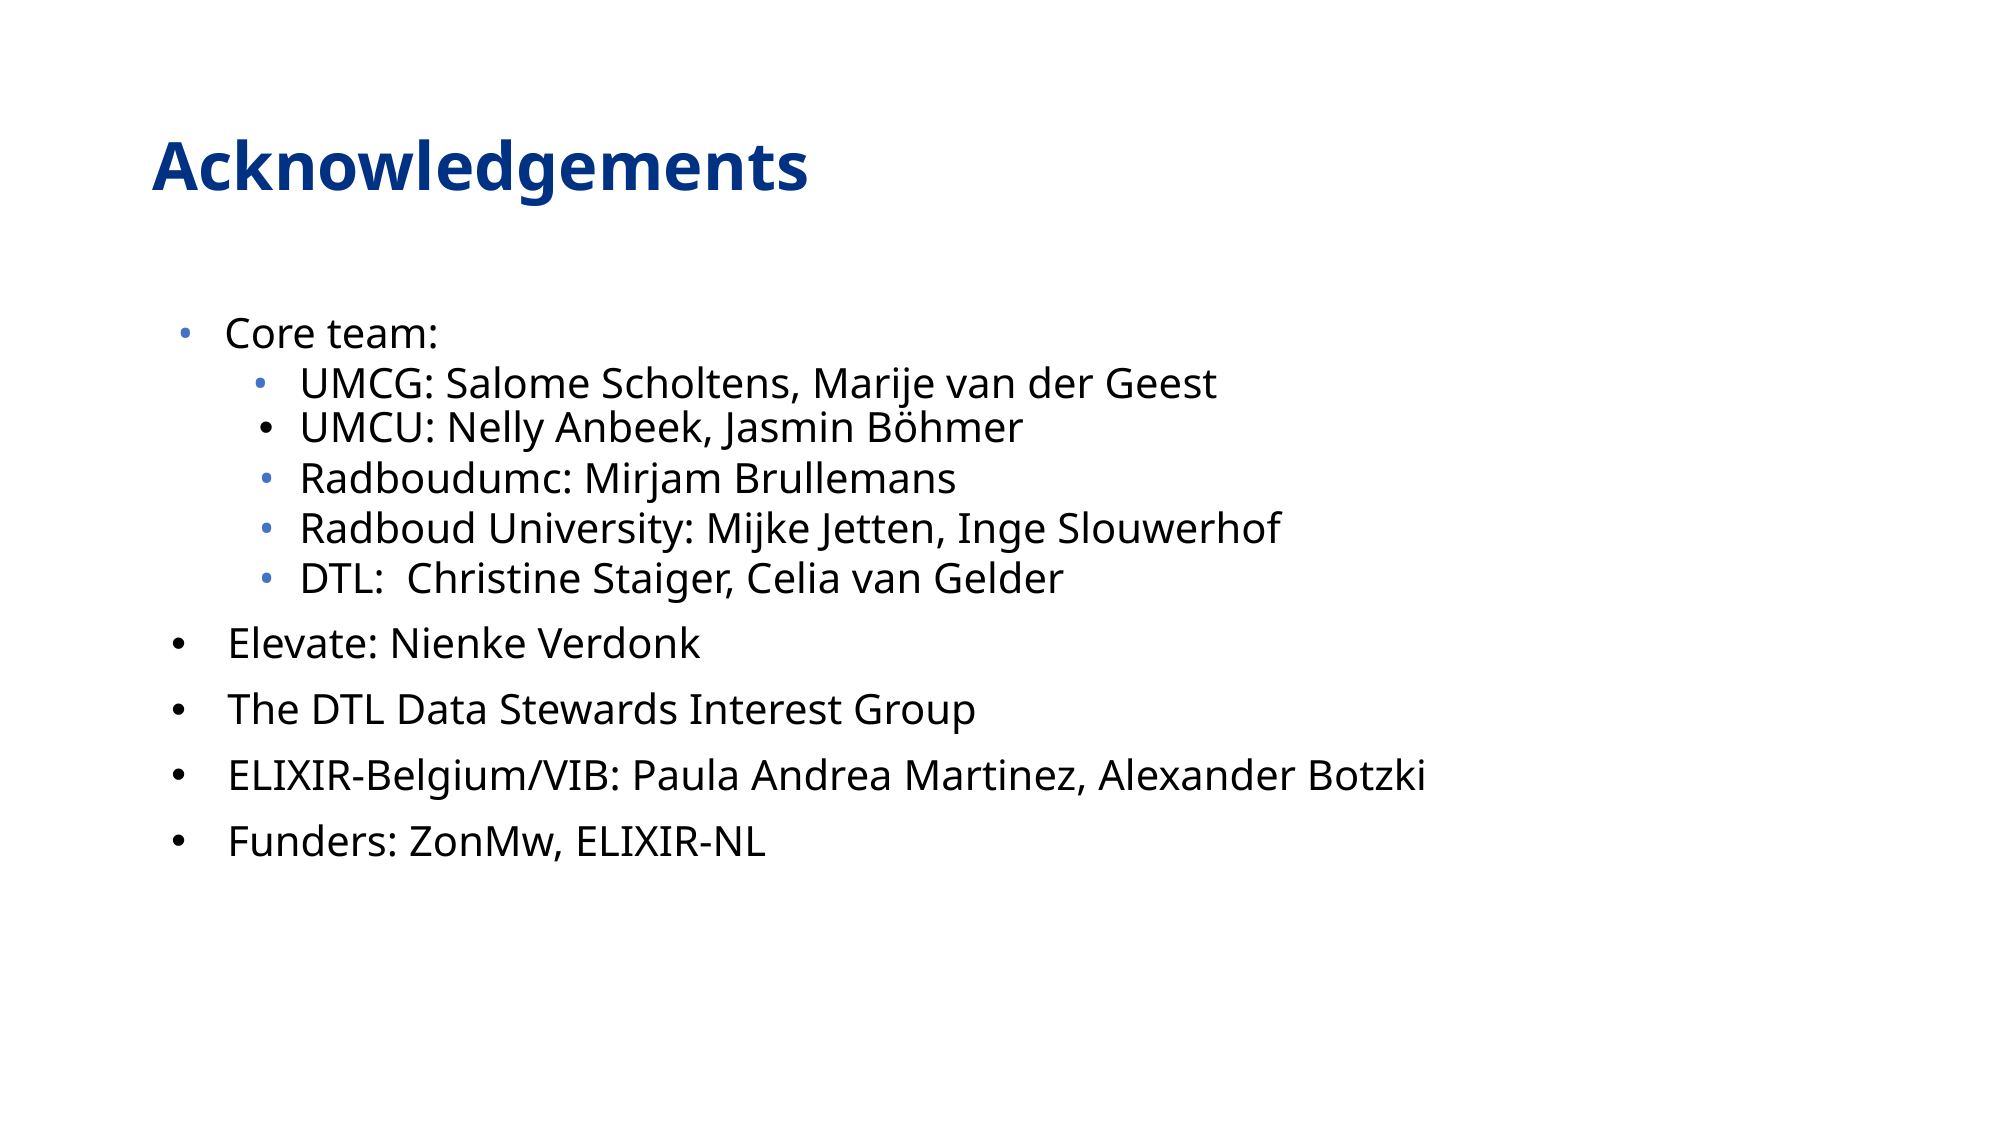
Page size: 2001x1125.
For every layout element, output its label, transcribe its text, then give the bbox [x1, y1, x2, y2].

title Acknowledgements [137, 59, 1863, 278]
list Core team: UMCG: Salome Scholtens, Marije van der Geest UMCU: Nelly Anbeek, Jasmin Böhmer Radboudumc: Mirjam Brullemans Radboud University: Mijke Jetten, Inge Slouwerhof DTL: Christine Staiger, Celia van Gelder Elevate: Nienke Verdonk The DTL Data Stewards Interest Group ELIXIR-Belgium/VIB: Paula Andrea Martinez, Alexander Botzki Funders: ZonMw, ELIXIR-NL [137, 299, 1863, 1014]
